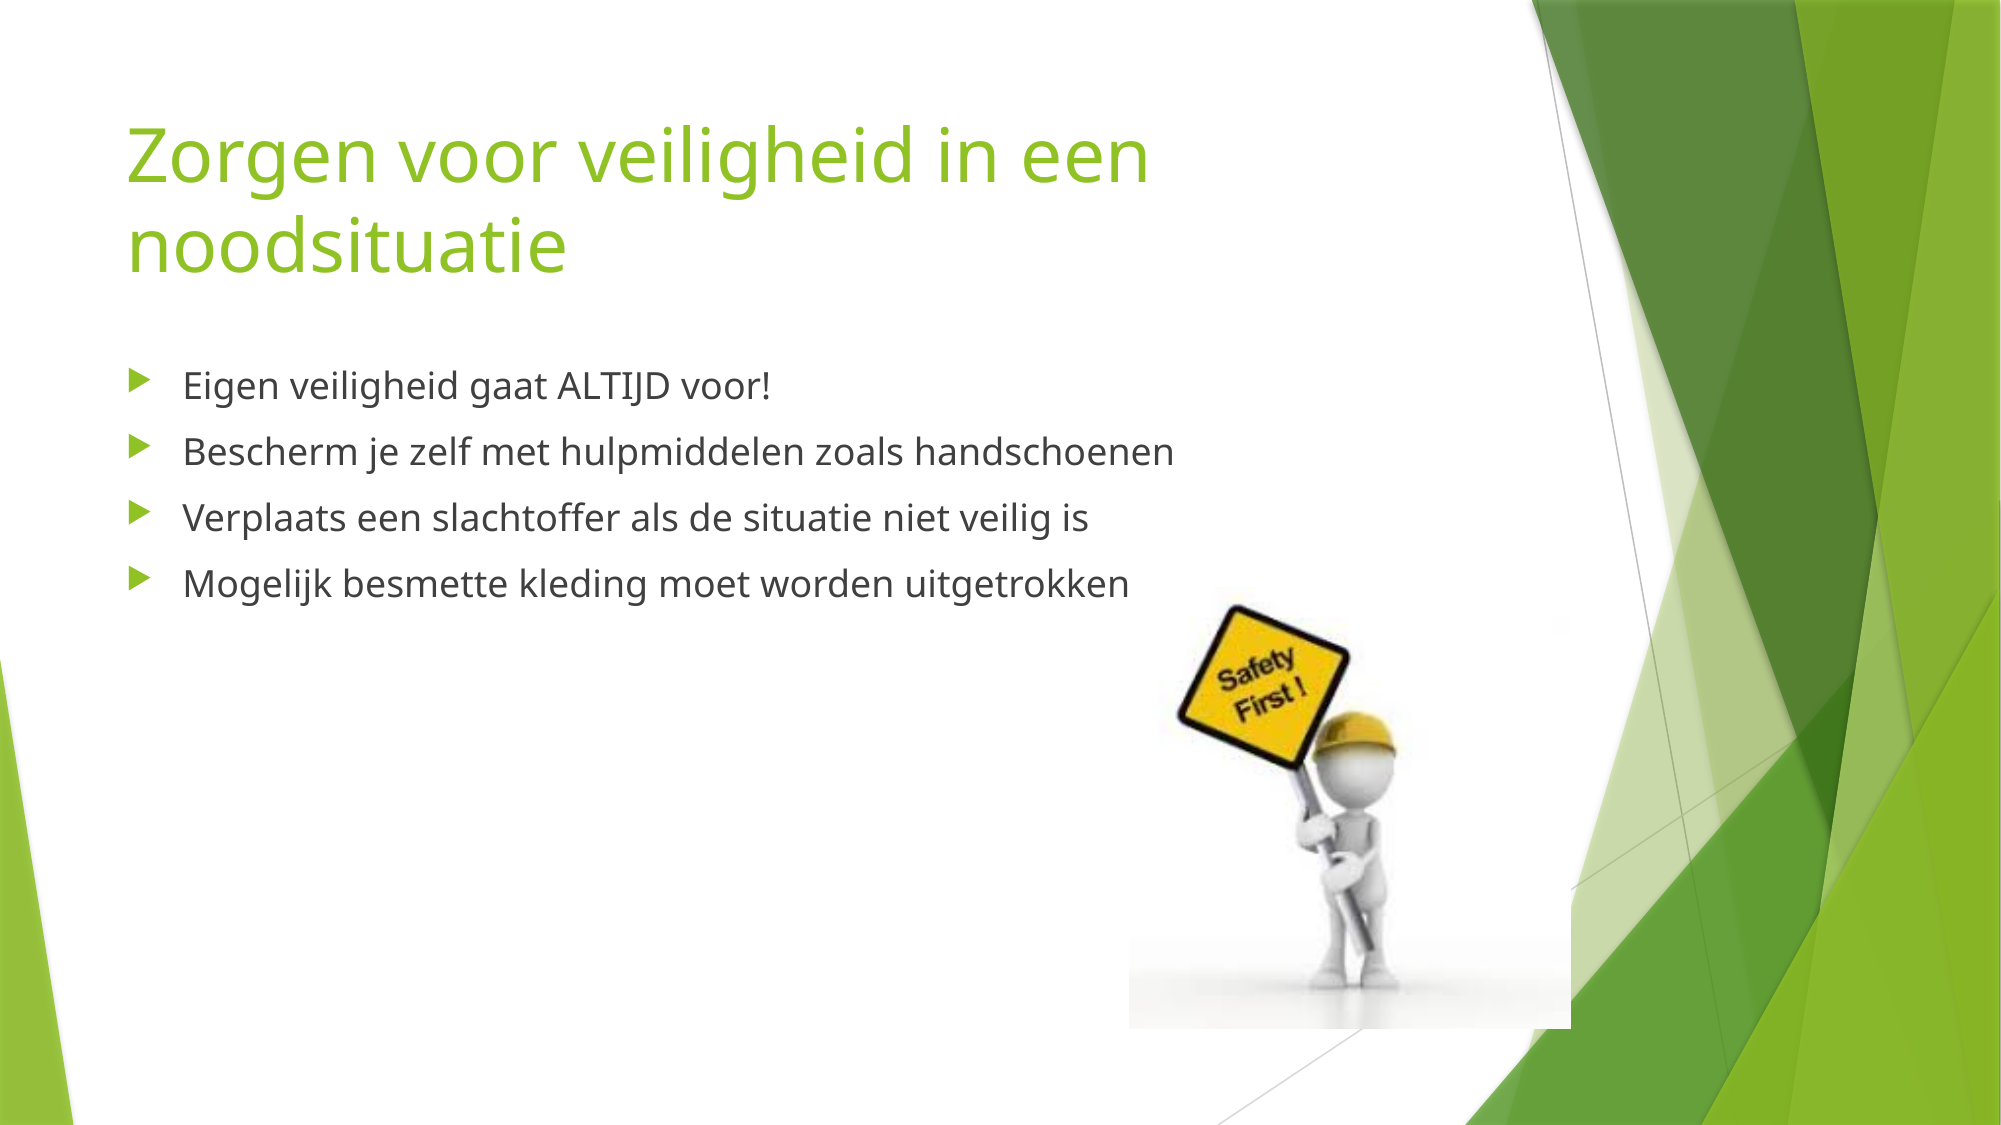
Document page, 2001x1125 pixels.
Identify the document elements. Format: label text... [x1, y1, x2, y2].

picture [1128, 587, 1571, 1030]
title Zorgen voor veiligheid in een noodsituatie [111, 99, 1522, 317]
list Eigen veiligheid gaat ALTIJD voor! Bescherm je zelf met hulpmiddelen zoals handschoenen Verplaats een slachtoffer als de situatie niet veilig is Mogelijk besmette kleding moet worden uitgetrokken [111, 354, 1522, 992]
